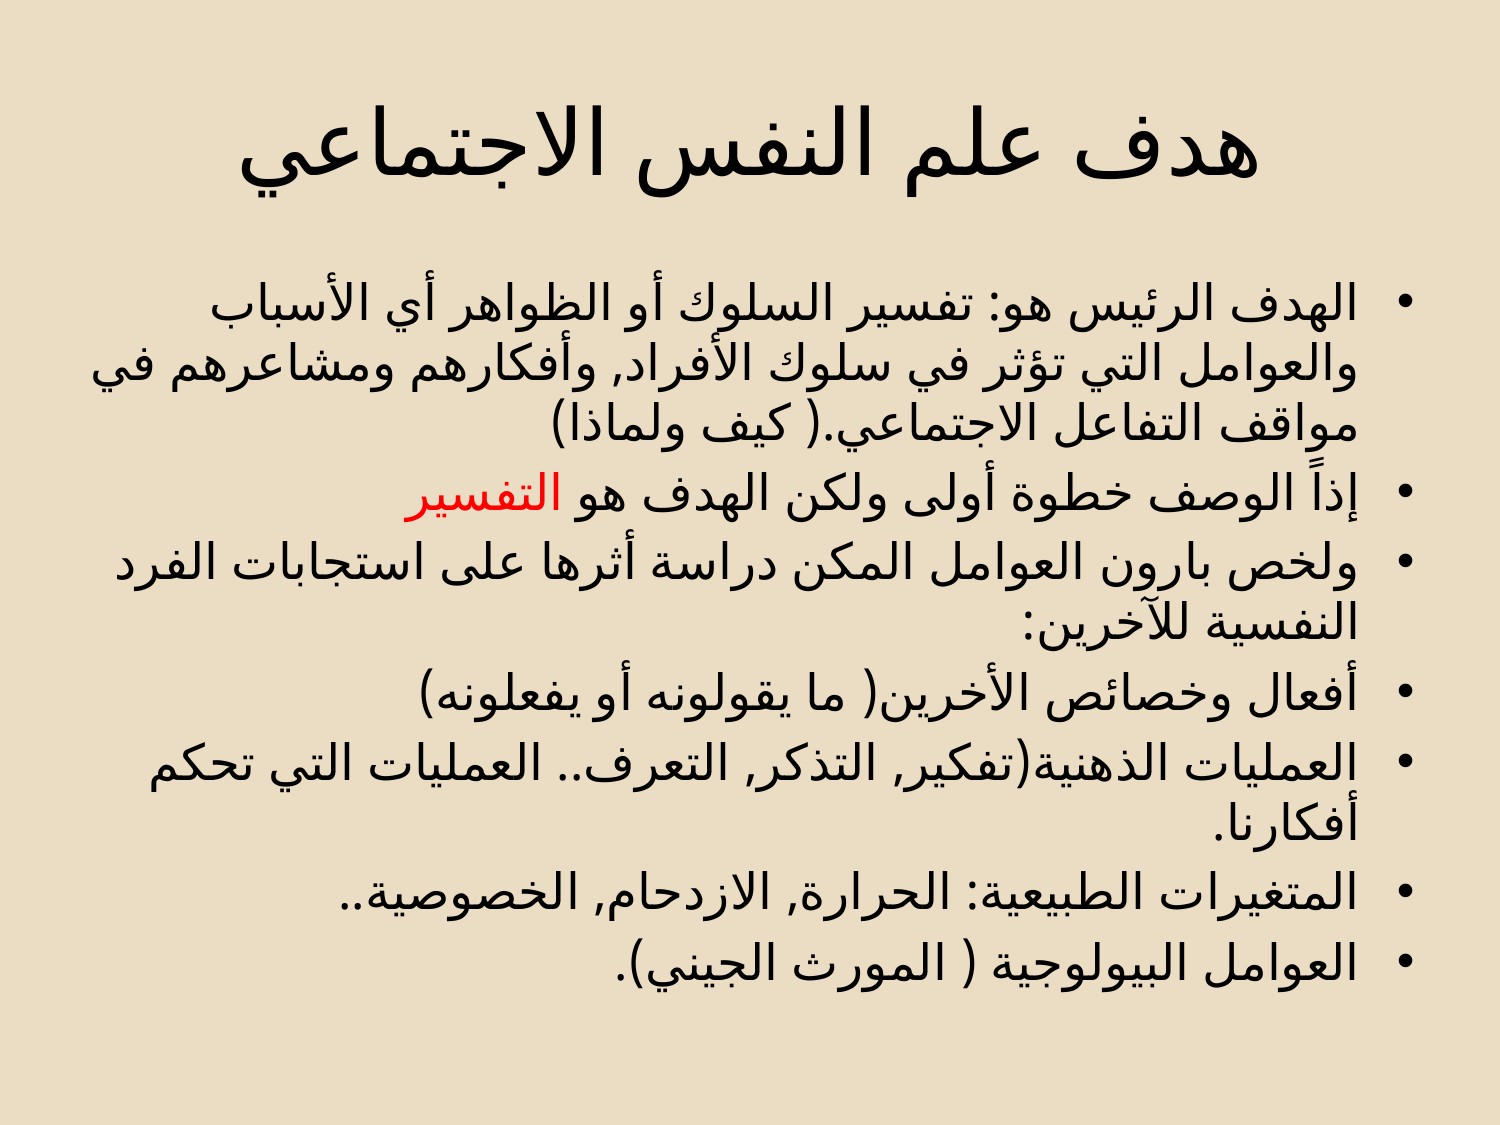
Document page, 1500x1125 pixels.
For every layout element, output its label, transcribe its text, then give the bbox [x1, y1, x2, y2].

title هدف علم النفس الاجتماعي [75, 45, 1425, 233]
list الهدف الرئيس هو: تفسير السلوك أو الظواهر أي الأسباب والعوامل التي تؤثر في سلوك الأفراد, وأفكارهم ومشاعرهم في مواقف التفاعل الاجتماعي.( كيف ولماذا) إذاً الوصف خطوة أولى ولكن الهدف هو التفسير ولخص بارون العوامل المكن دراسة أثرها على استجابات الفرد النفسية للآخرين: أفعال وخصائص الأخرين( ما يقولونه أو يفعلونه) العمليات الذهنية(تفكير, التذكر, التعرف.. العمليات التي تحكم أفكارنا. المتغيرات الطبيعية: الحرارة, الازدحام, الخصوصية.. العوامل البيولوجية ( المورث الجيني). [75, 262, 1425, 1005]
